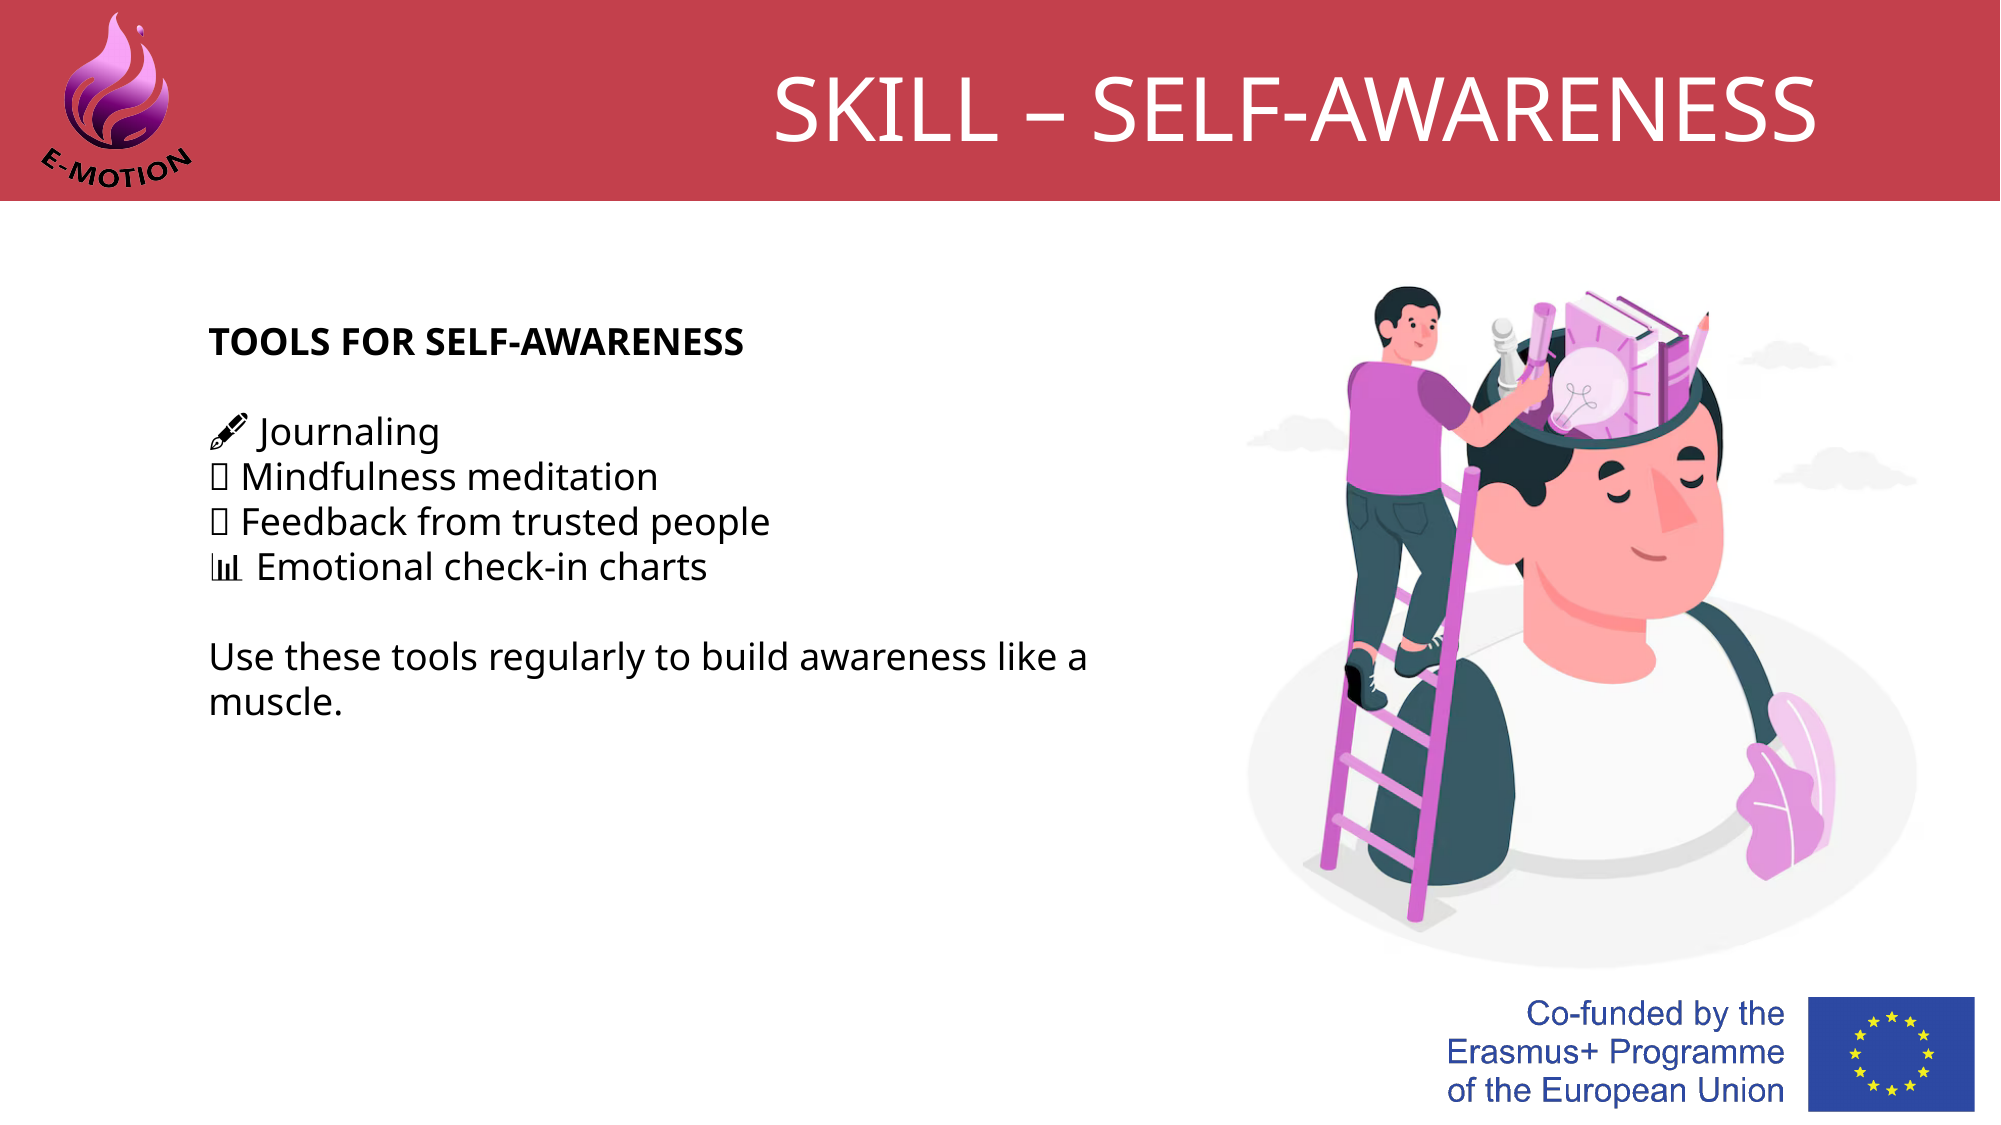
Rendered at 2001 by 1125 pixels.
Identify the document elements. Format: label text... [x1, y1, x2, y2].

picture [1205, 235, 1960, 990]
text_box SKILL – SELF-AWARENESS [576, 44, 1836, 310]
picture [1396, 995, 1975, 1116]
picture [0, 0, 253, 247]
text_box TOOLS FOR SELF-AWARENESS 🖋️ Journaling 🧘 Mindfulness meditation 🎤 Feedback from trusted people 📊 Emotional check-in charts Use these tools regularly to build awareness like a muscle. [193, 310, 1200, 731]
